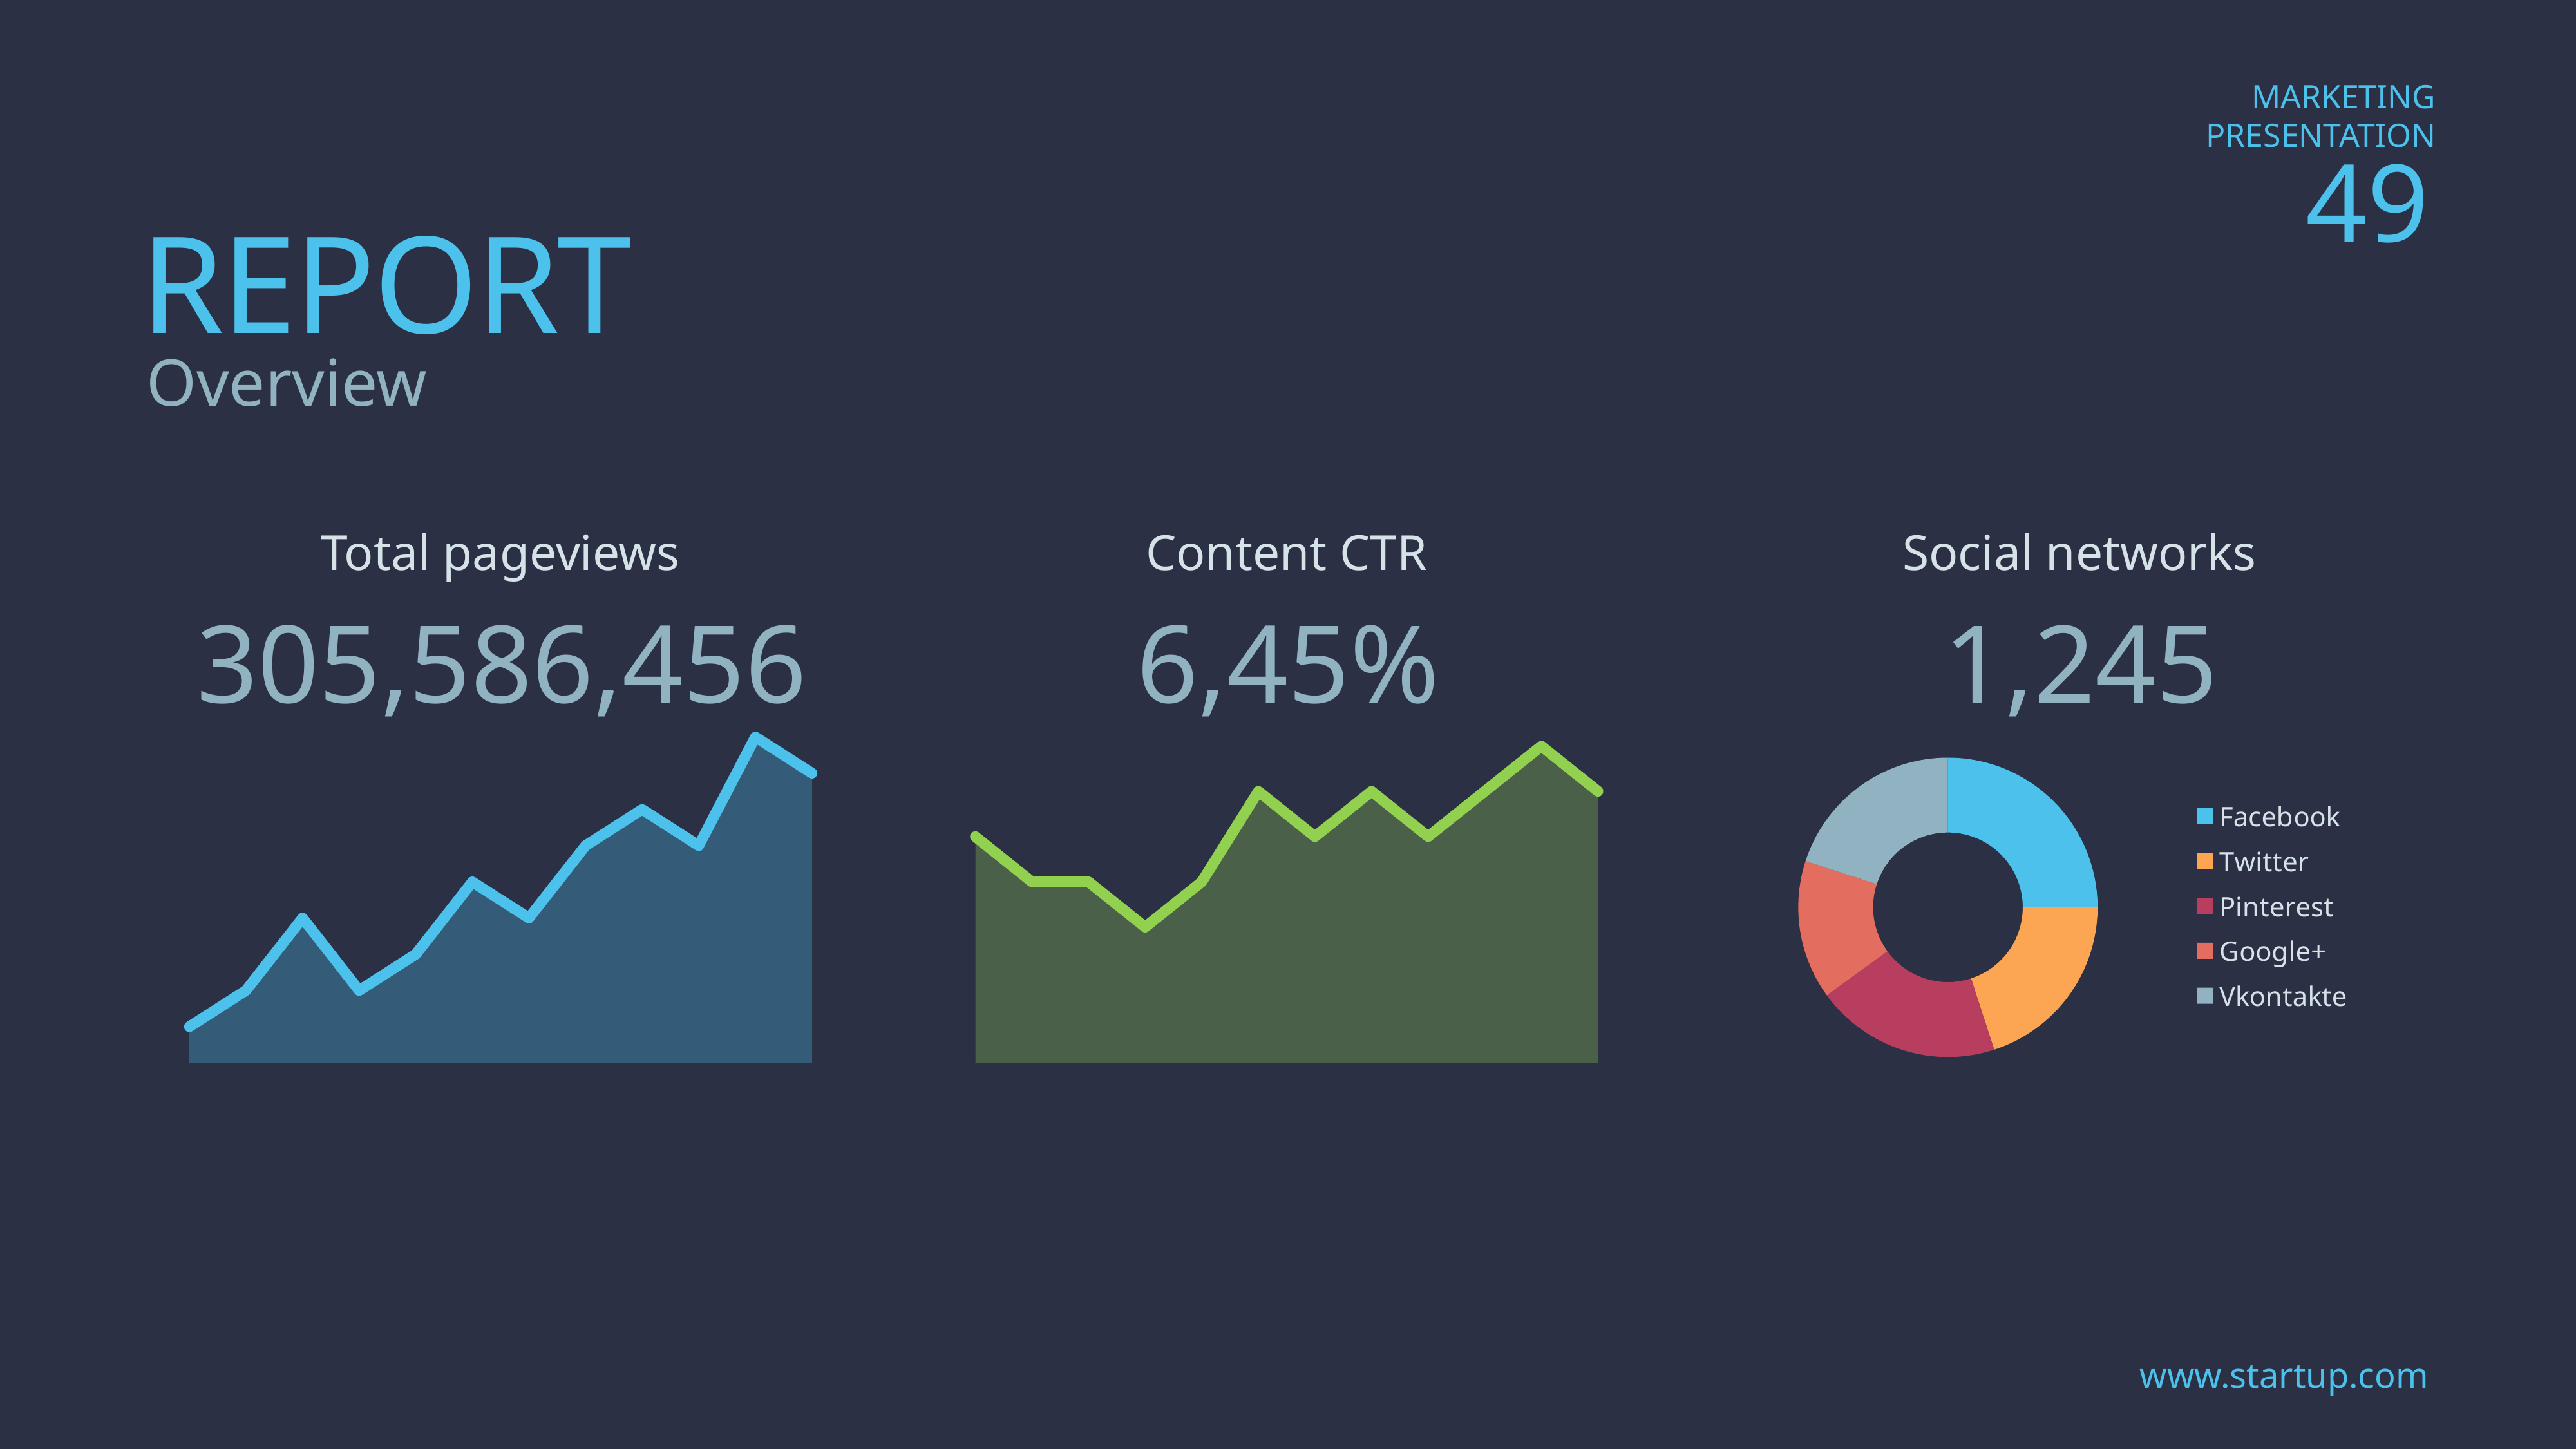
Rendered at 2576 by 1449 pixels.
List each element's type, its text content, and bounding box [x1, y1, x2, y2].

text_box REPORT [140, 198, 632, 360]
chart [933, 693, 1641, 1071]
text_box 1,245 [1944, 595, 2219, 693]
text_box Social networks [1902, 522, 2257, 580]
text_box 305,586,456 [196, 595, 808, 693]
text_box Total pageviews [321, 522, 681, 580]
text_box 6,45% [1137, 595, 1439, 693]
chart [1721, 693, 2430, 1071]
chart [147, 693, 855, 1071]
text_box Content CTR [1146, 522, 1428, 580]
text_box Overview [146, 360, 428, 419]
